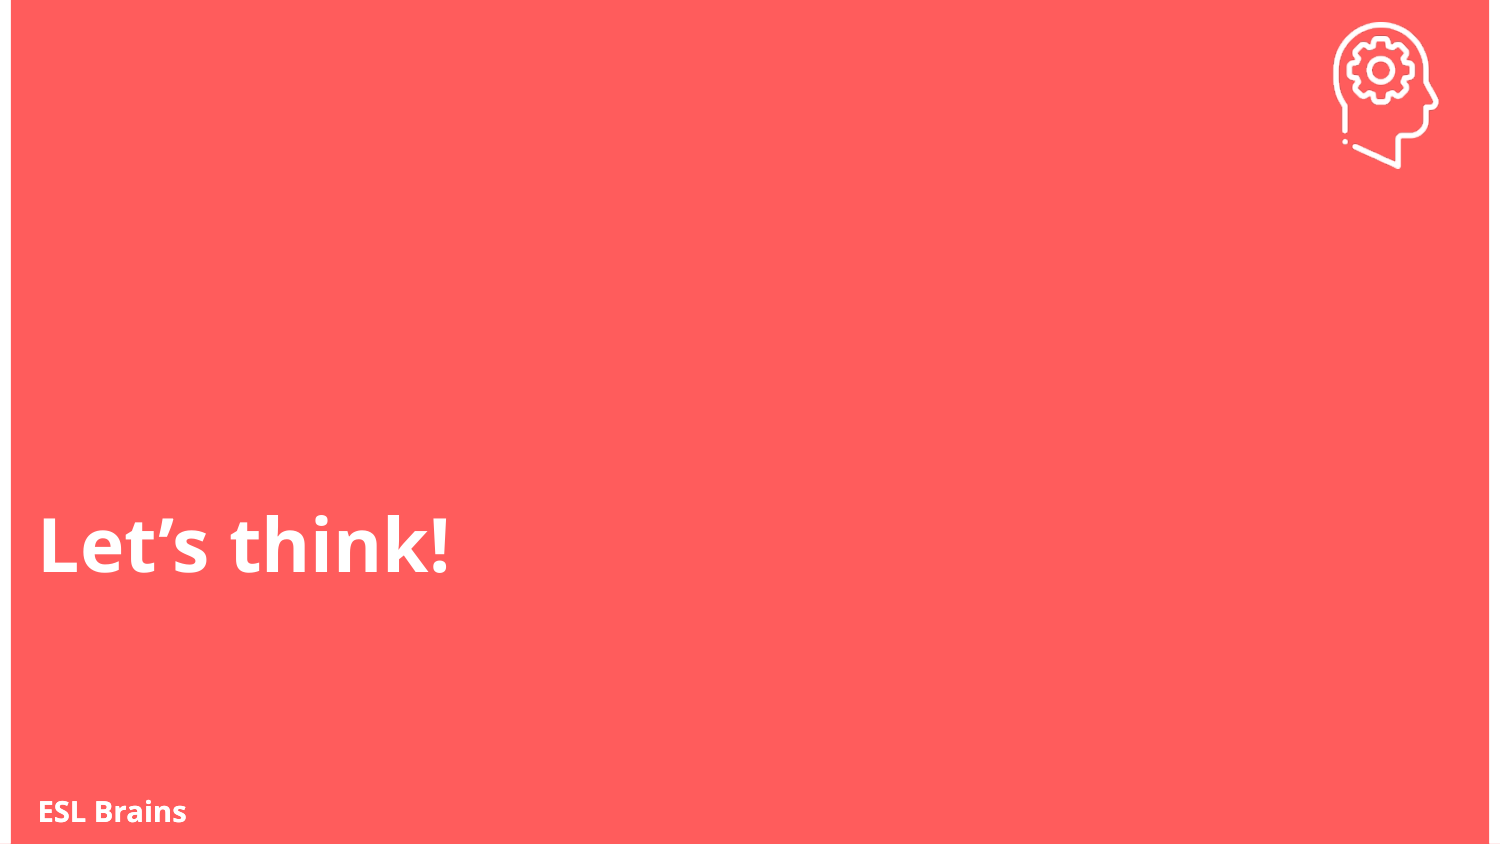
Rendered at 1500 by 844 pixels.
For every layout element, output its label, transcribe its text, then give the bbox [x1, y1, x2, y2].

text_box [0, 0, 11, 844]
text_box ESL Brains [22, 778, 301, 843]
text_box [1489, 0, 1500, 844]
text_box Let’s think! [22, 482, 1390, 603]
picture [1313, 22, 1460, 169]
